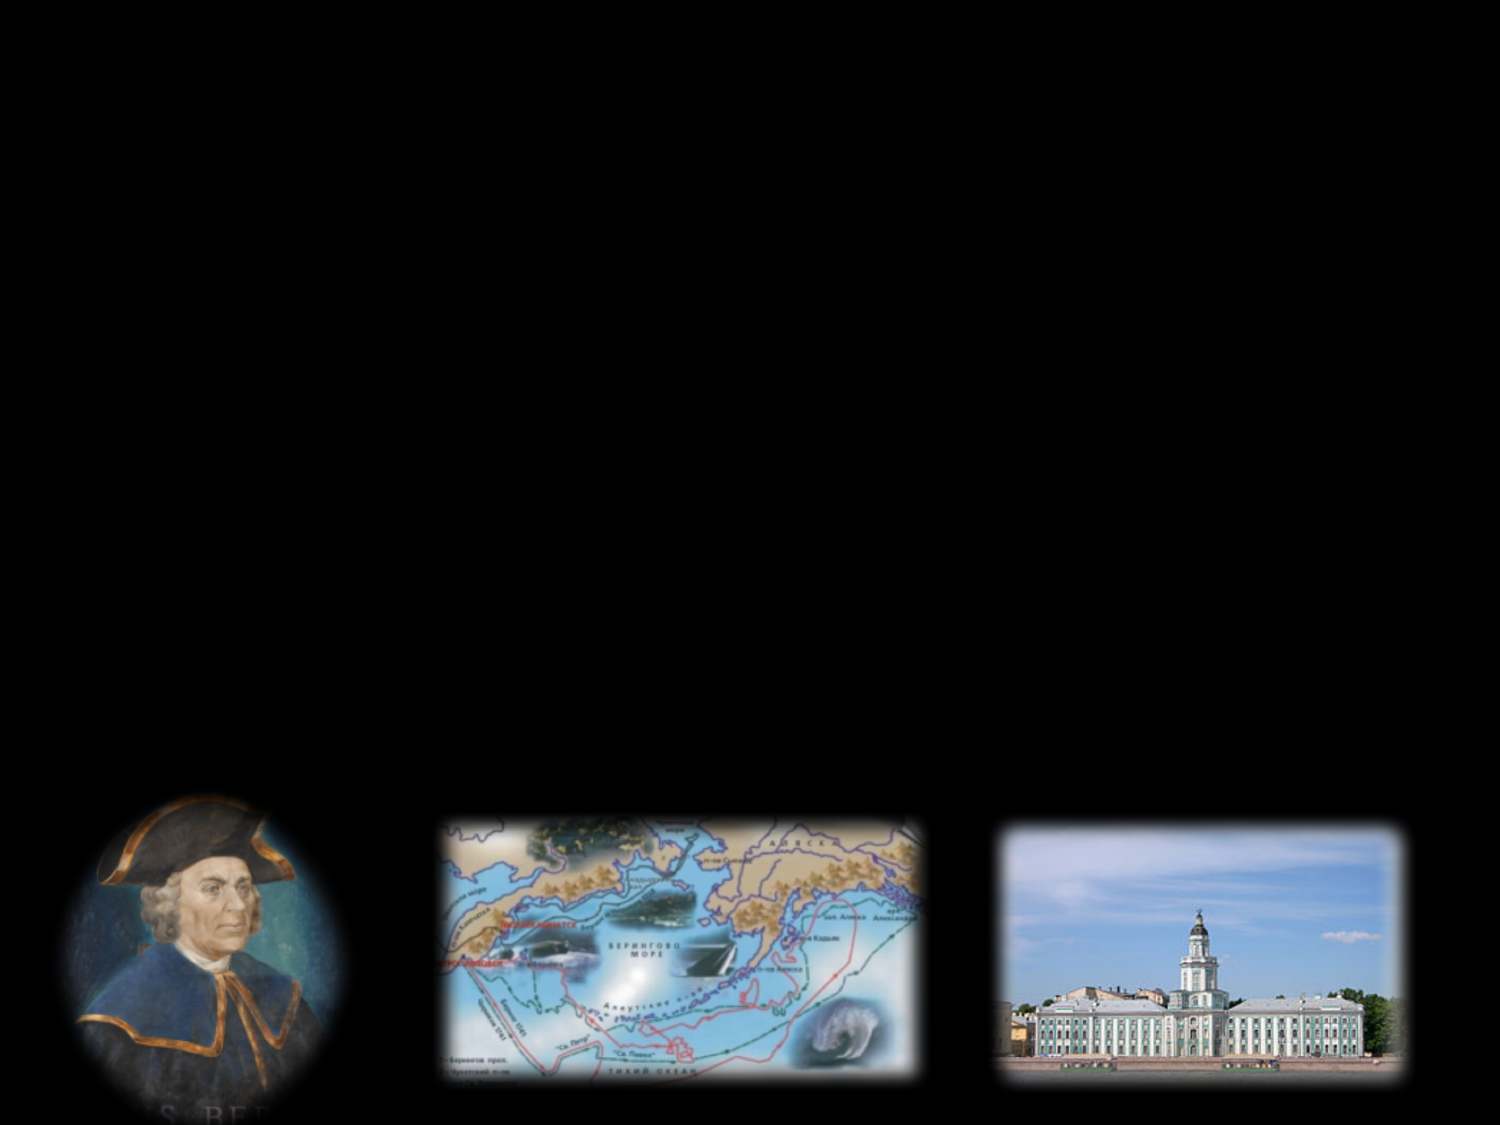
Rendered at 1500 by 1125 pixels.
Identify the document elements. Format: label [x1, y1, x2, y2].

picture [984, 810, 1415, 1092]
picture [430, 810, 933, 1092]
picture [43, 781, 362, 1125]
